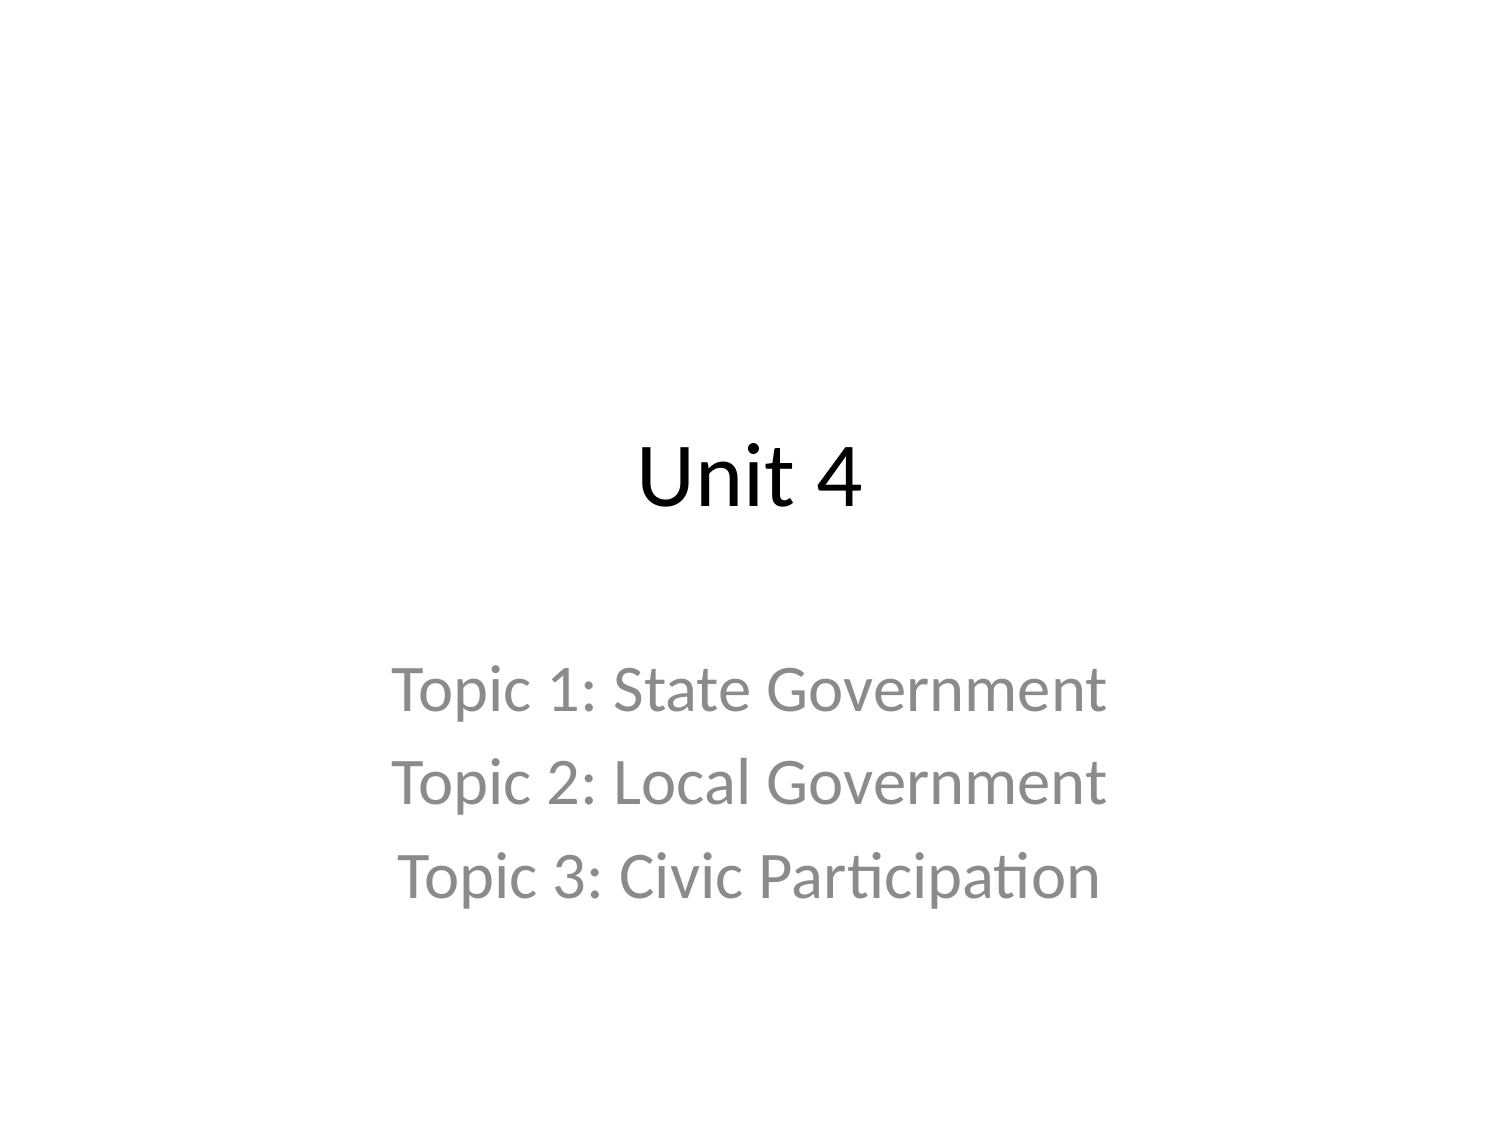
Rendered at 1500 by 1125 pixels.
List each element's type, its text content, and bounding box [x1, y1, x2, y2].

title Unit 4 [112, 349, 1388, 591]
subtitle Topic 1: State Government Topic 2: Local Government Topic 3: Civic Participation [225, 637, 1275, 925]
